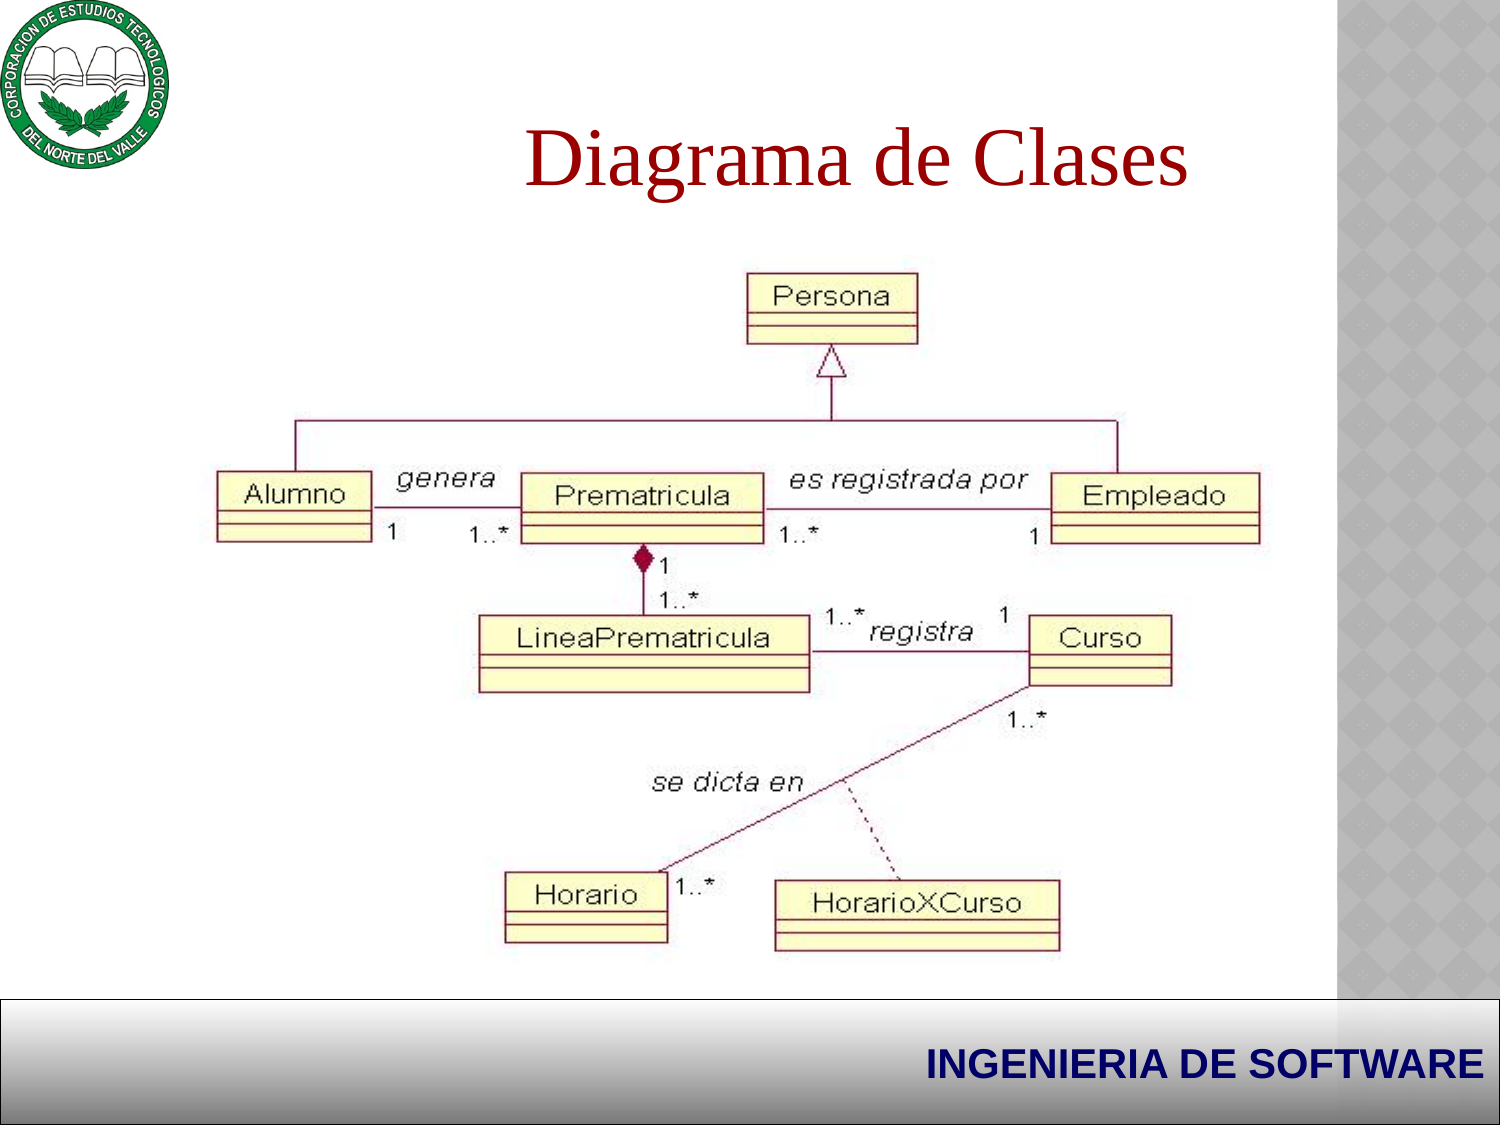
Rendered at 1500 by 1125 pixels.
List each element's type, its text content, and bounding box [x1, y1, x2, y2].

text_box Diagrama de Clases [351, 58, 1364, 247]
picture [0, 0, 169, 169]
picture [198, 255, 1274, 966]
